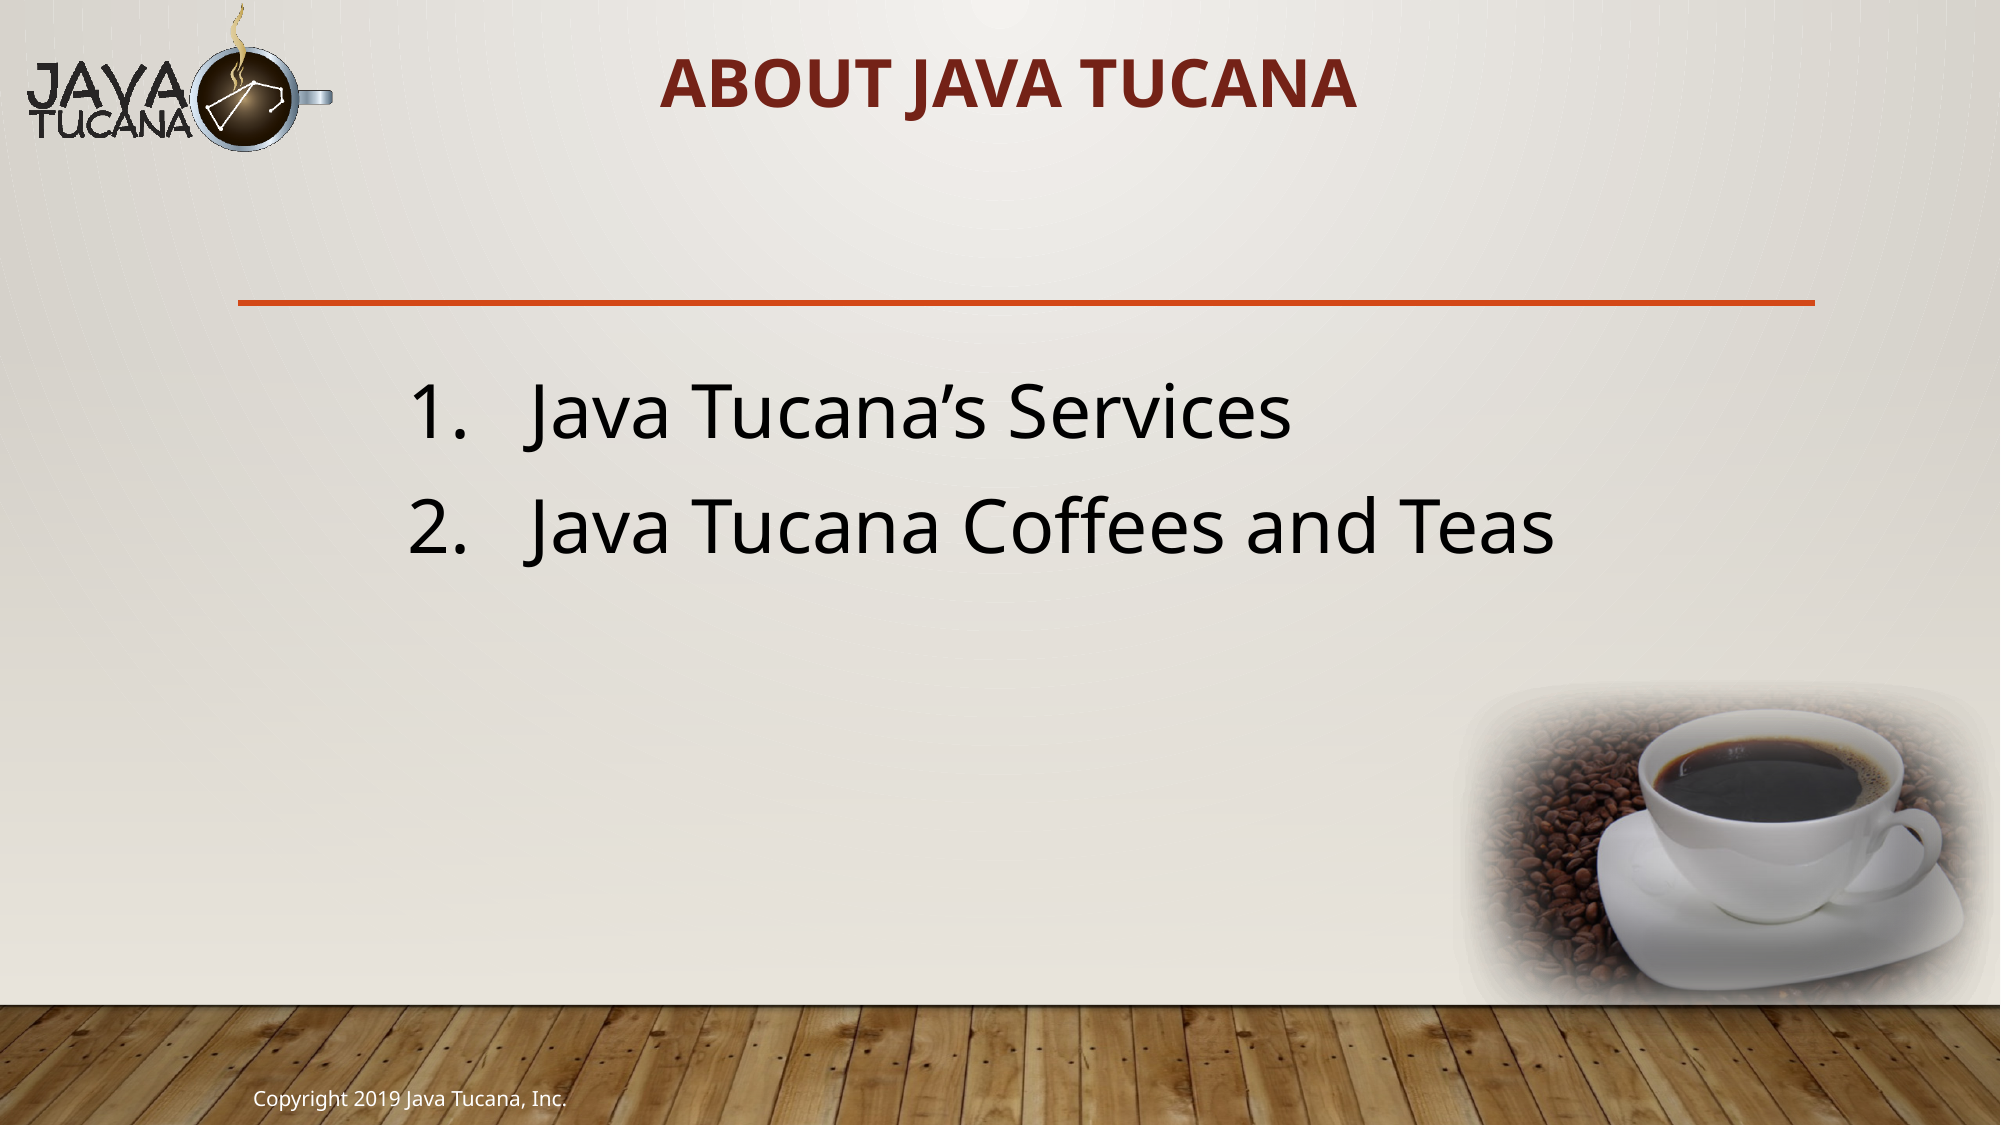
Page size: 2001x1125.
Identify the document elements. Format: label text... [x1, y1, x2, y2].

picture [1548, 767, 1906, 953]
text_box Java Tucana’s Services Java Tucana Coffees and Teas [393, 356, 1625, 577]
picture [13, 0, 341, 159]
footer Copyright 2019 Java Tucana, Inc. [238, 1074, 1213, 1125]
picture [0, 1005, 2000, 1125]
title About Java Tucana [184, 42, 1835, 281]
